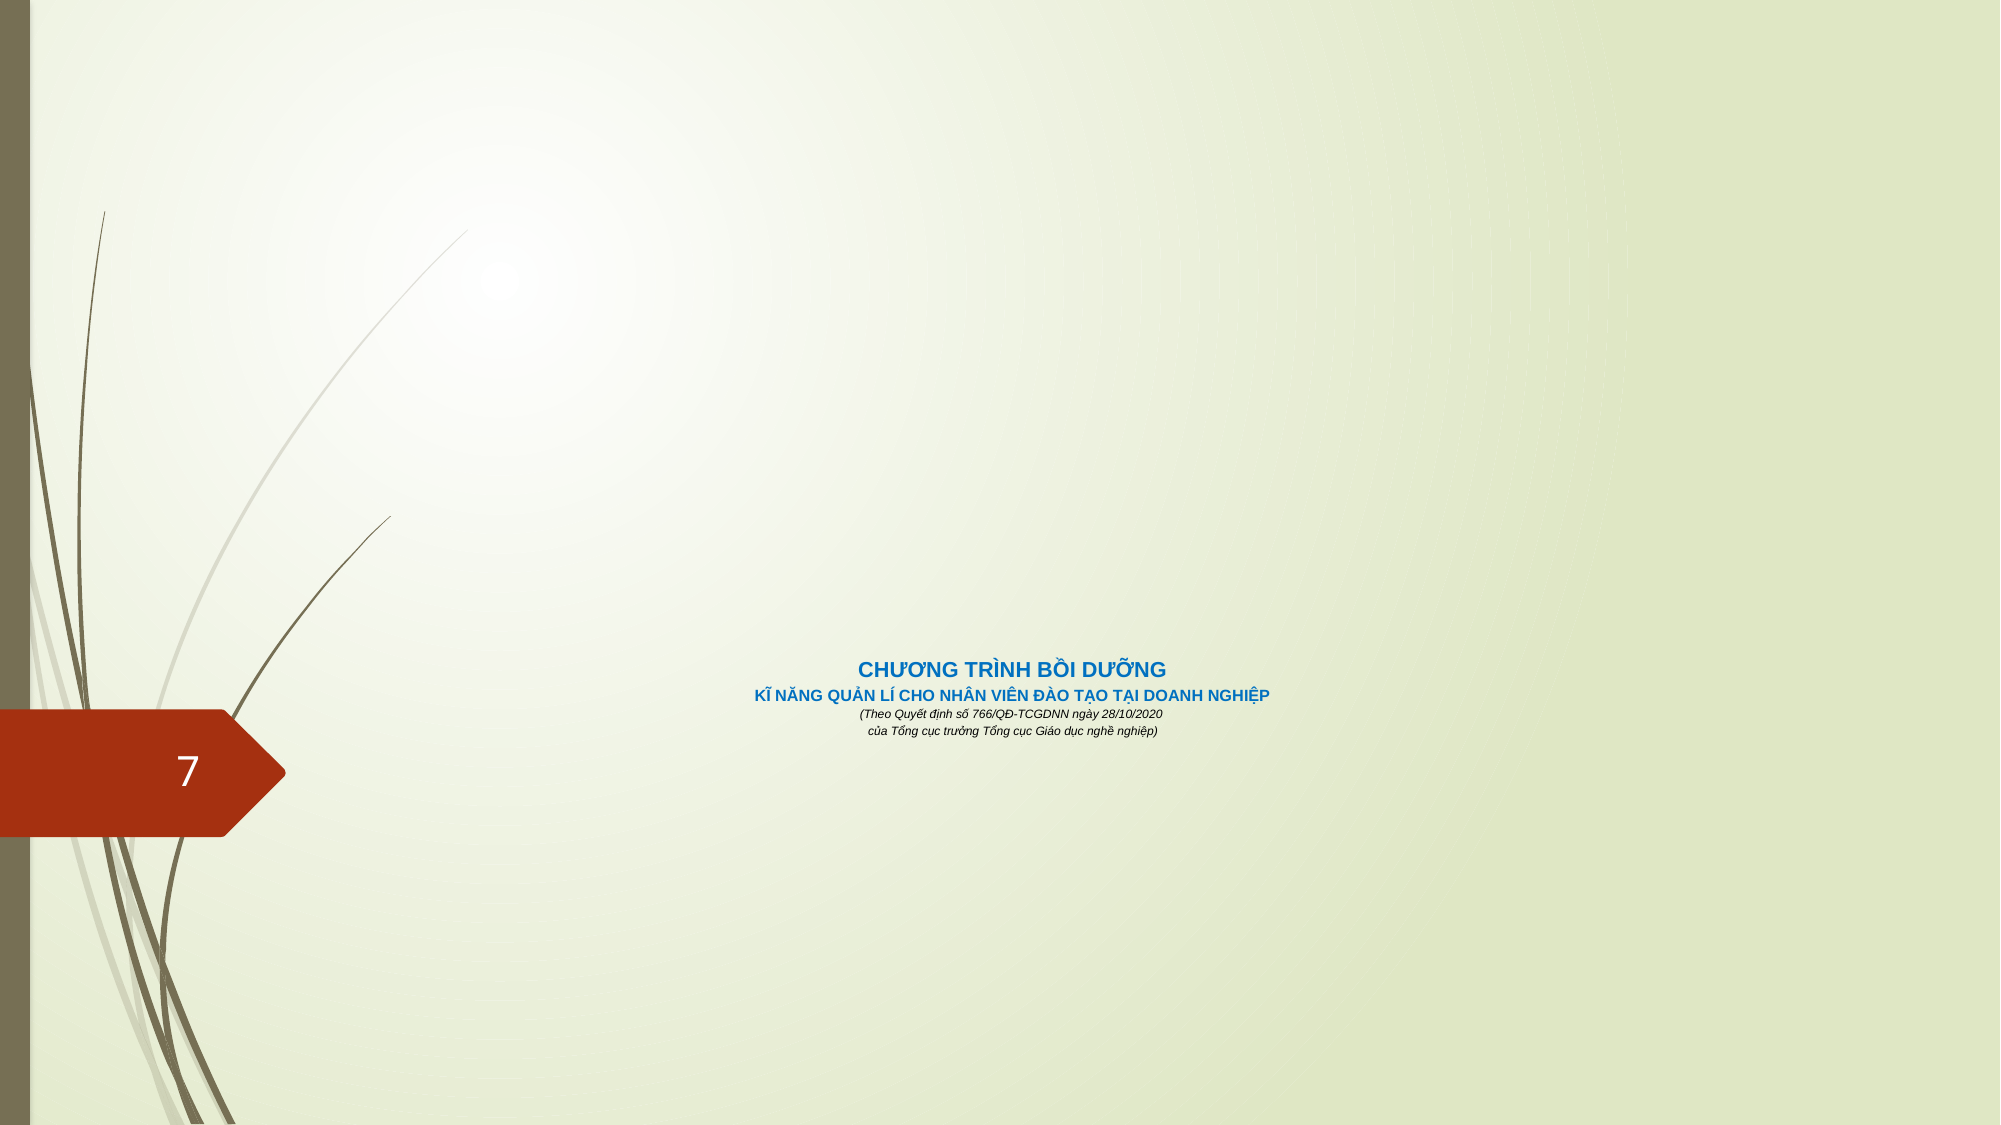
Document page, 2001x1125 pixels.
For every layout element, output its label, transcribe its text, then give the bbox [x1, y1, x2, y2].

title CHƯƠNG TRÌNH BỒI DƯỠNG KĨ NĂNG QUẢN LÍ CHO NHÂN VIÊN ĐÀO TẠO TẠI DOANH NGHIỆP (Theo Quyết định số 766/QĐ-TCGDNN ngày 28/10/2020 của Tổng cục trưởng Tổng cục Giáo dục nghề nghiệp) [162, 289, 1863, 783]
slide_number 7 [87, 743, 216, 803]
